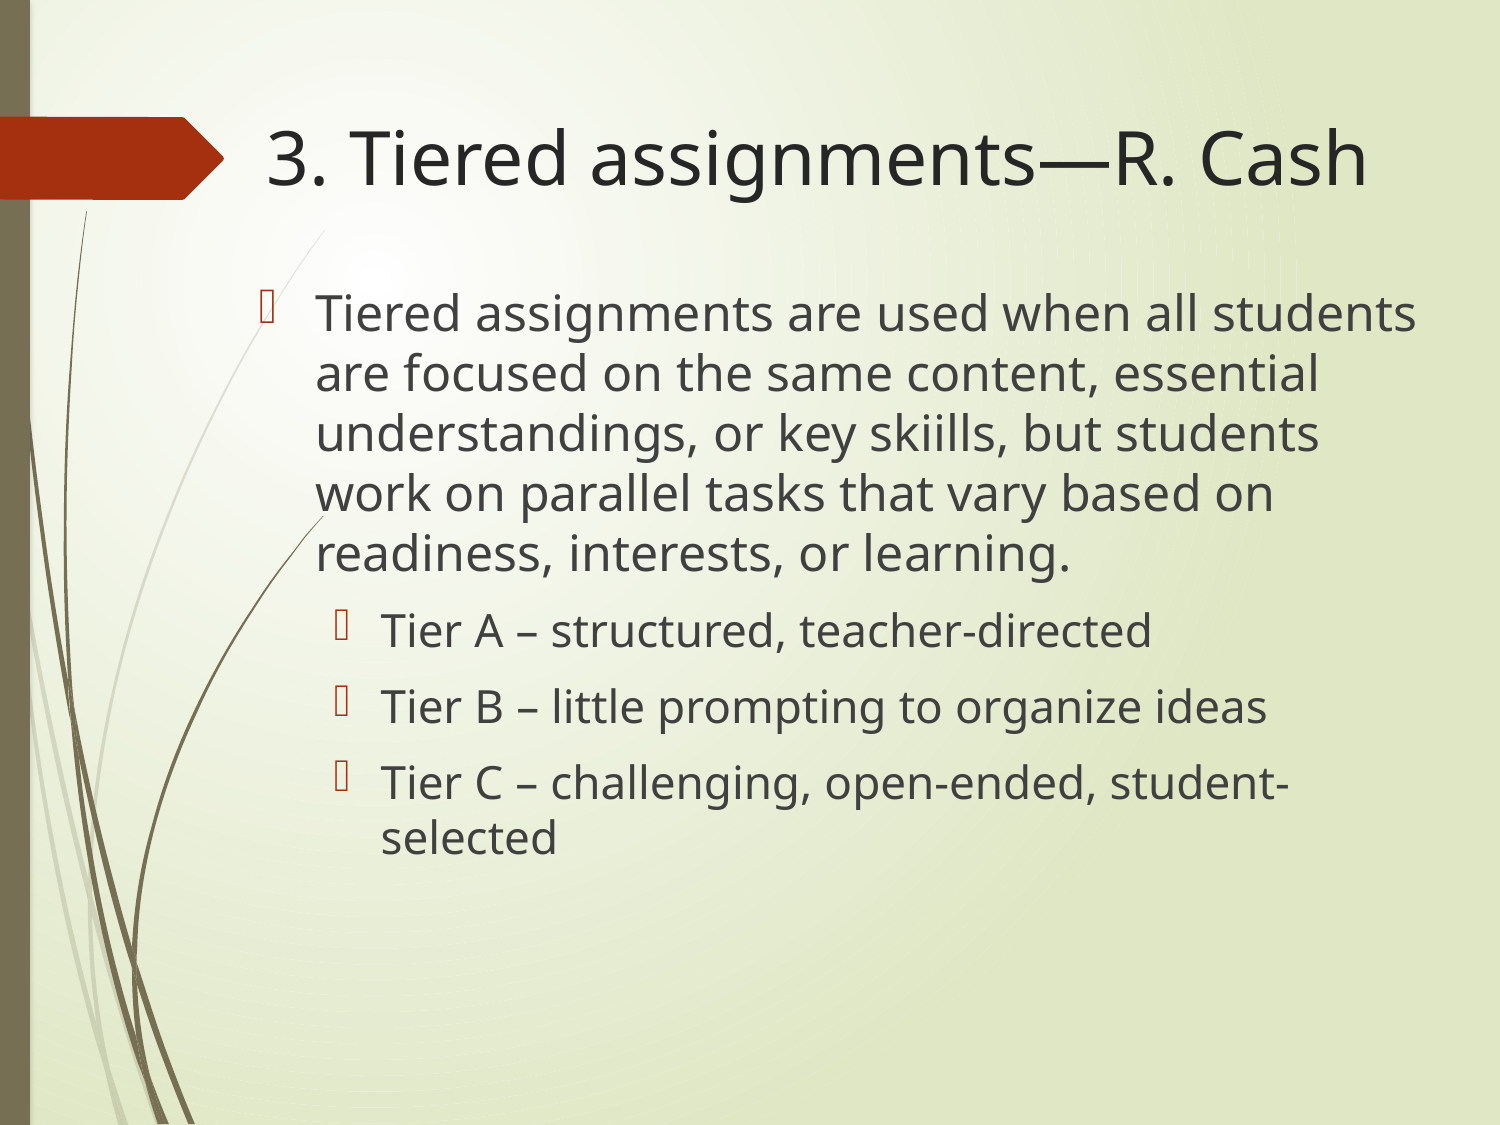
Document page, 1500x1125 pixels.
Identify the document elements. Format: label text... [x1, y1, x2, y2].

list Tiered assignments are used when all students are focused on the same content, essential understandings, or key skiills, but students work on parallel tasks that vary based on readiness, interests, or learning. Tier A – structured, teacher-directed Tier B – little prompting to organize ideas Tier C – challenging, open-ended, student-selected [243, 273, 1450, 1025]
title 3. Tiered assignments—R. Cash [237, 102, 1400, 313]
